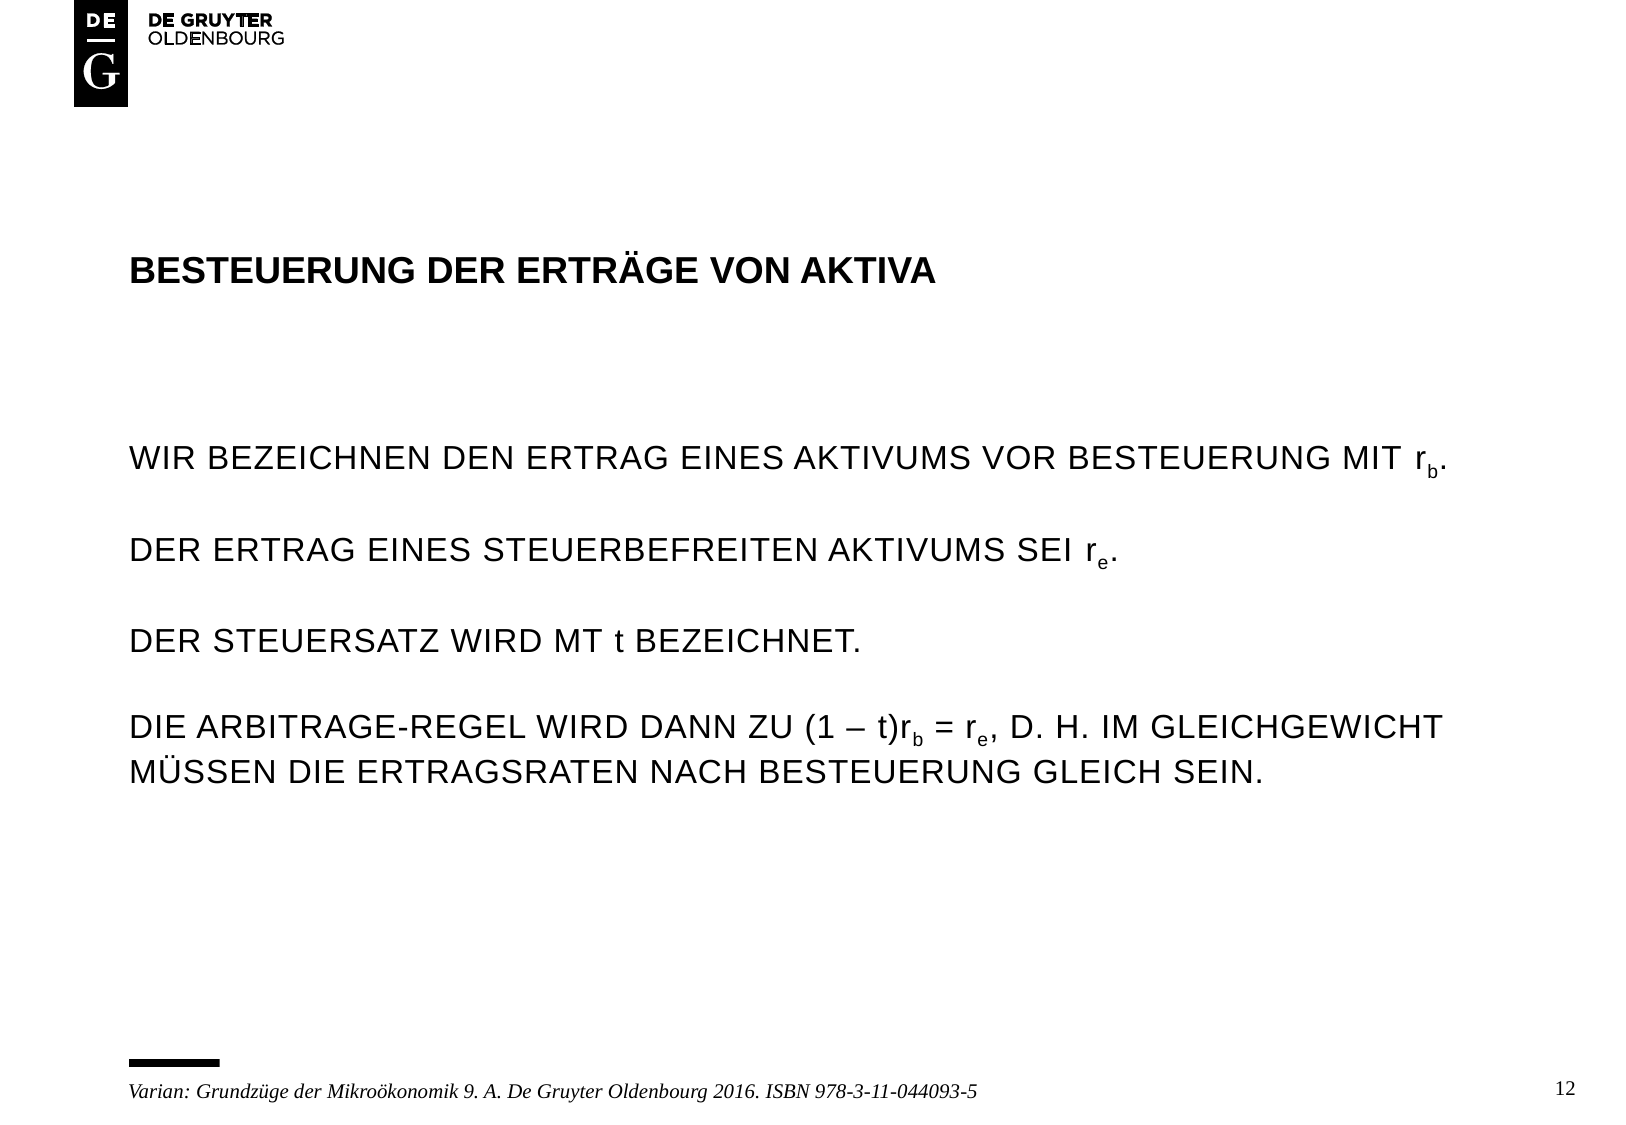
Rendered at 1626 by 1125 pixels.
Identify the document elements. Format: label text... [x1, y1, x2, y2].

slide_number 12 [1554, 1074, 1614, 1104]
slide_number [128, 1077, 1539, 1108]
list Wir bezeichnen den ertrag eines aktivums vor besteuerung mit rb. Der ertrag eines steuerbefreiten aktivums sei re. Der steuersatz wird mt t bezeichnet. Die arbitrage-regel wird dann zu (1 – t)rb = re, d. h. im Gleichgewicht müssen die ertragsraten nach besteuerung gleich sein. [129, 355, 1556, 986]
title Besteuerung der erträge von aktiva [129, 245, 1556, 328]
